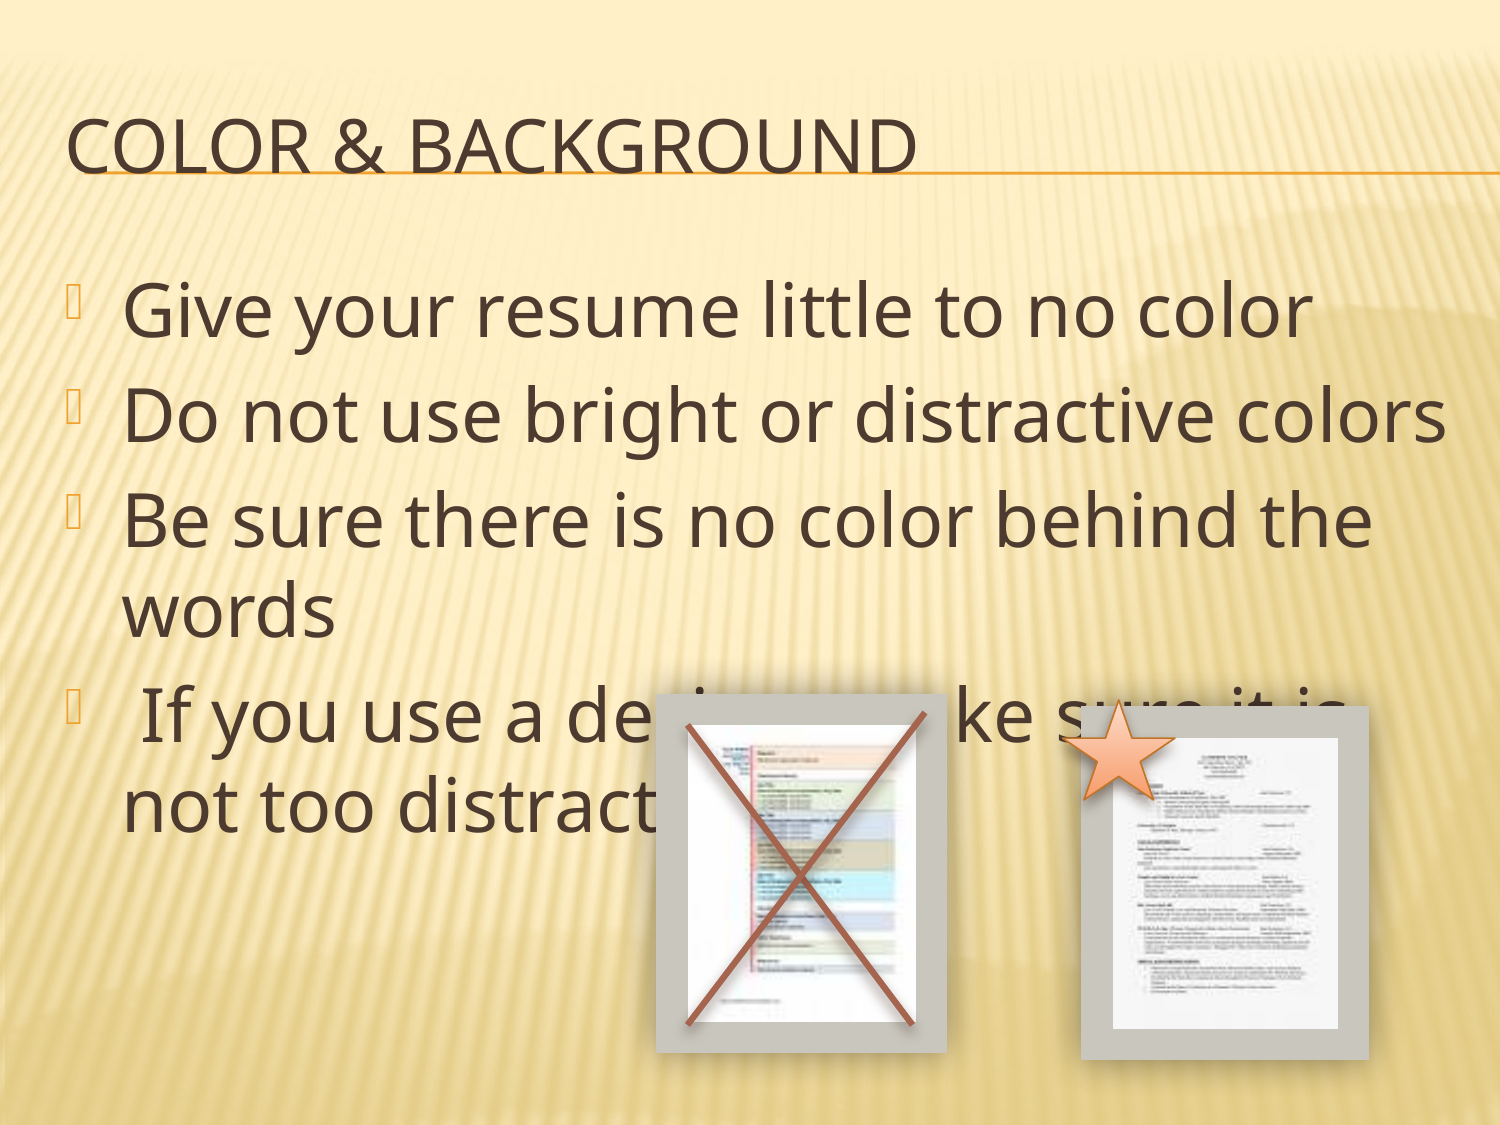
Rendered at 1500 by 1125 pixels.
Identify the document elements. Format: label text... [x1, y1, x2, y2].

title Color & background [50, 75, 1475, 213]
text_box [649, 749, 963, 988]
text_box [1061, 699, 1132, 801]
picture [1112, 737, 1339, 1030]
list Give your resume little to no color Do not use bright or distractive colors Be sure there is no color behind the words If you use a design, make sure it is not too distracting [50, 254, 1475, 998]
picture [687, 1001, 916, 1023]
picture [687, 724, 916, 749]
